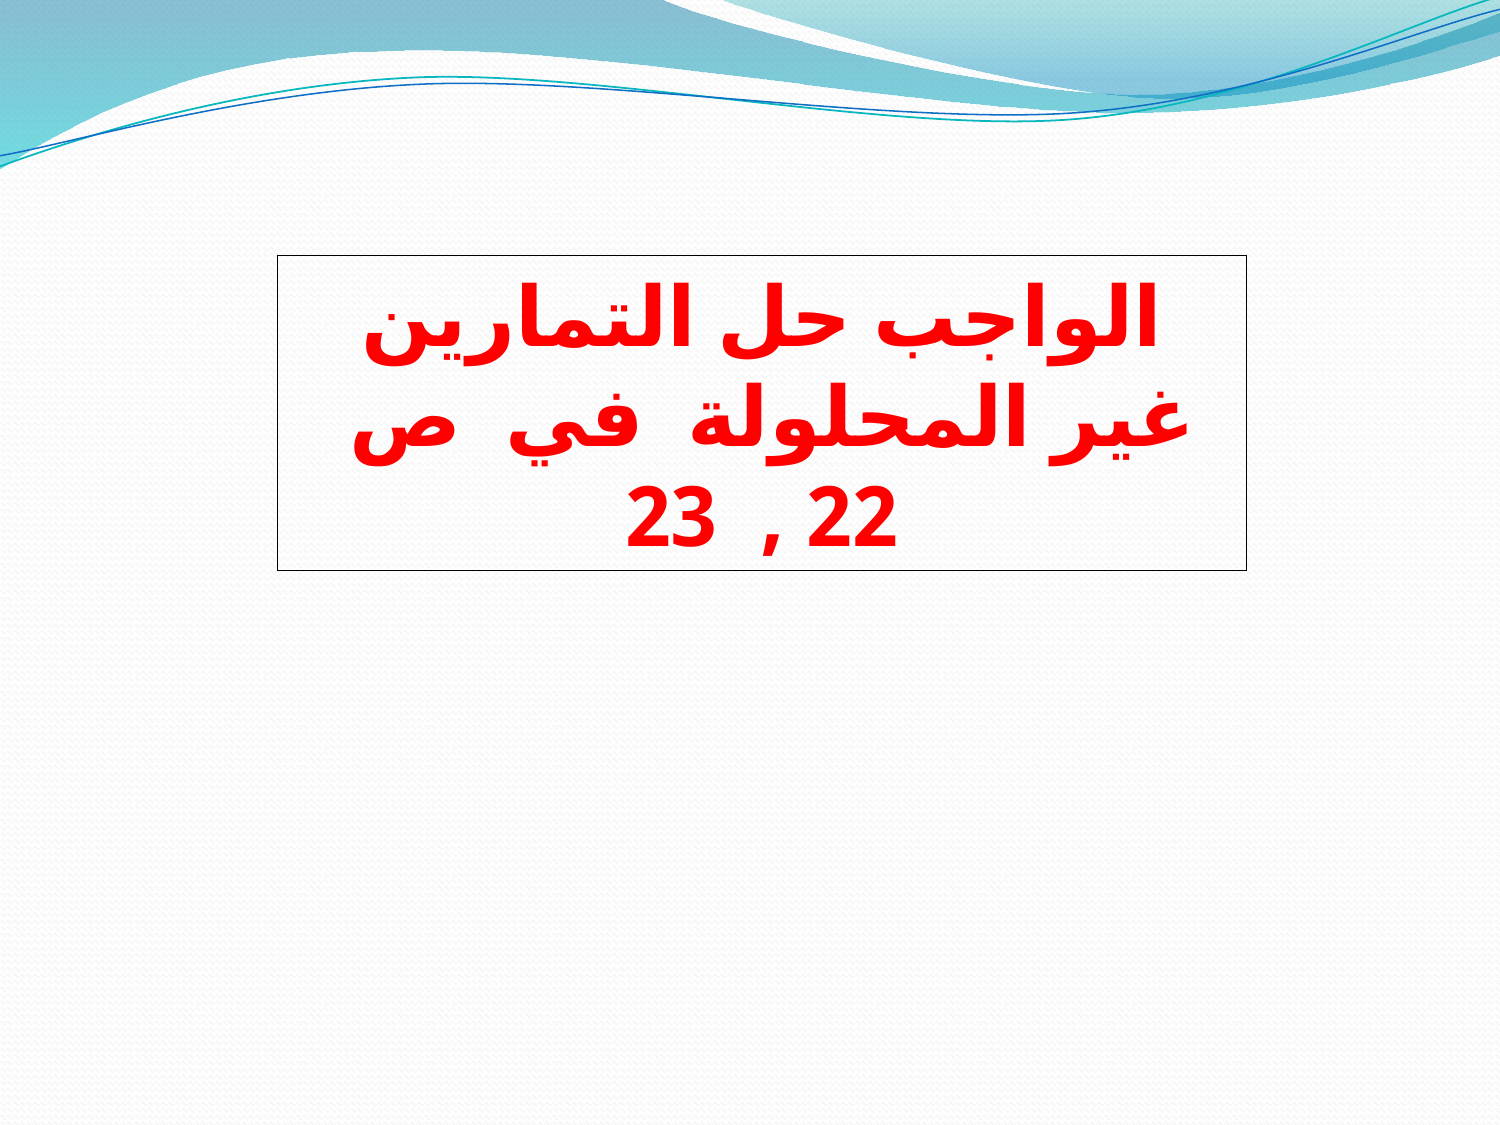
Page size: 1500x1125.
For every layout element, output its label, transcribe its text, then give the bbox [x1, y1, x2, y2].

text_box الواجب حل التمارين غير المحلولة في ص 22 , 23 [277, 255, 1247, 571]
